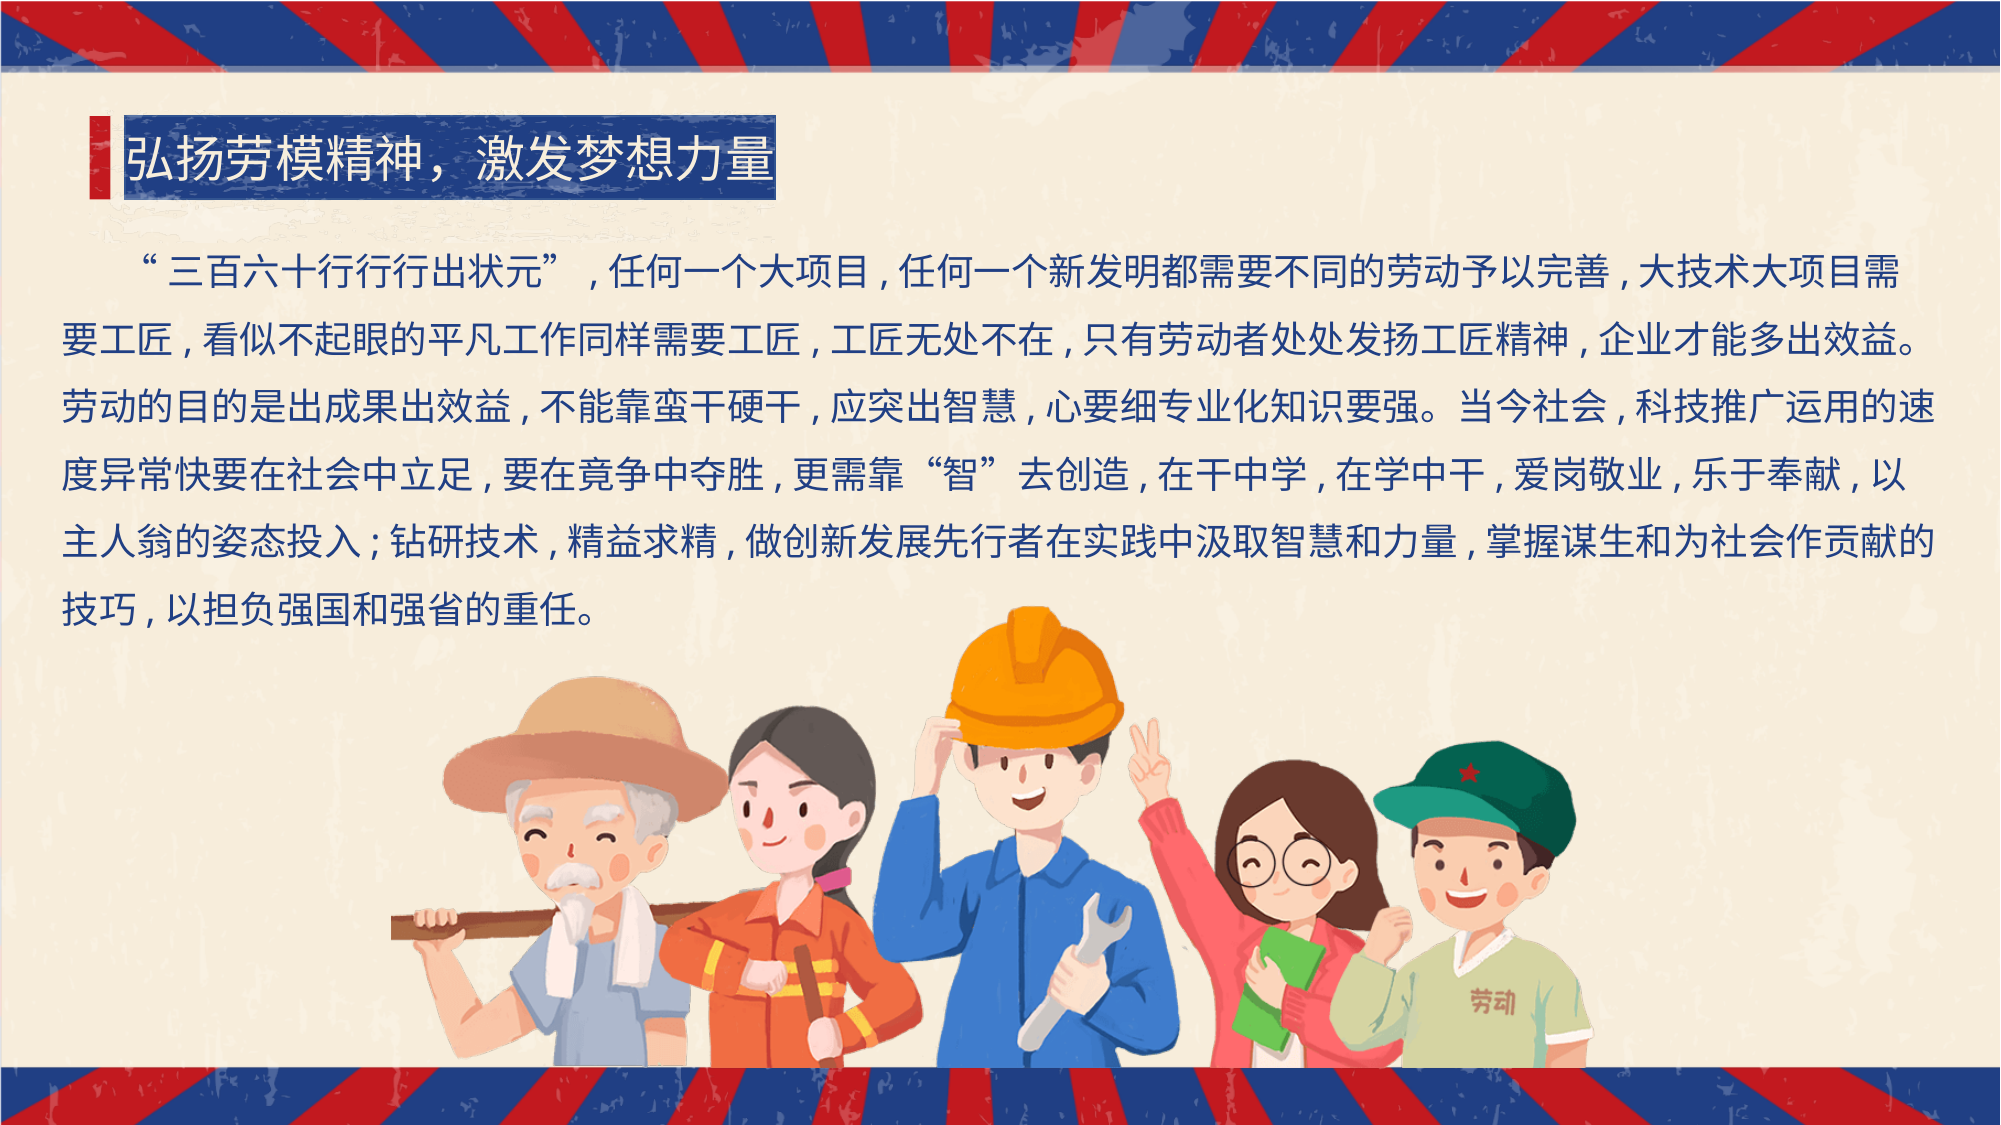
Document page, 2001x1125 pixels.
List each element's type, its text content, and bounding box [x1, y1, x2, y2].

text_box “三百六十行行行出状元”,任何一个大项目,任何一个新发明都需要不同的劳动予以完善,大技术大项目需要工匠,看似不起眼的平凡工作同样需要工匠,工匠无处不在,只有劳动者处处发扬工匠精神,企业才能多出效益。劳动的目的是出成果出效益,不能靠蛮干硬干,应突出智慧,心要细专业化知识要强。当今社会,科技推广运用的速度异常快要在社会中立足,要在竟争中夺胜,更需靠“智”去创造,在干中学,在学中干,爱岗敬业,乐于奉献,以主人翁的姿态投入;钻研技术,精益求精,做创新发展先行者在实践中汲取智慧和力量,掌握谋生和为社会作贡献的技巧,以担负强国和强省的重任。 [46, 218, 1954, 639]
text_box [89, 110, 803, 243]
picture [2, 2, 2000, 1125]
